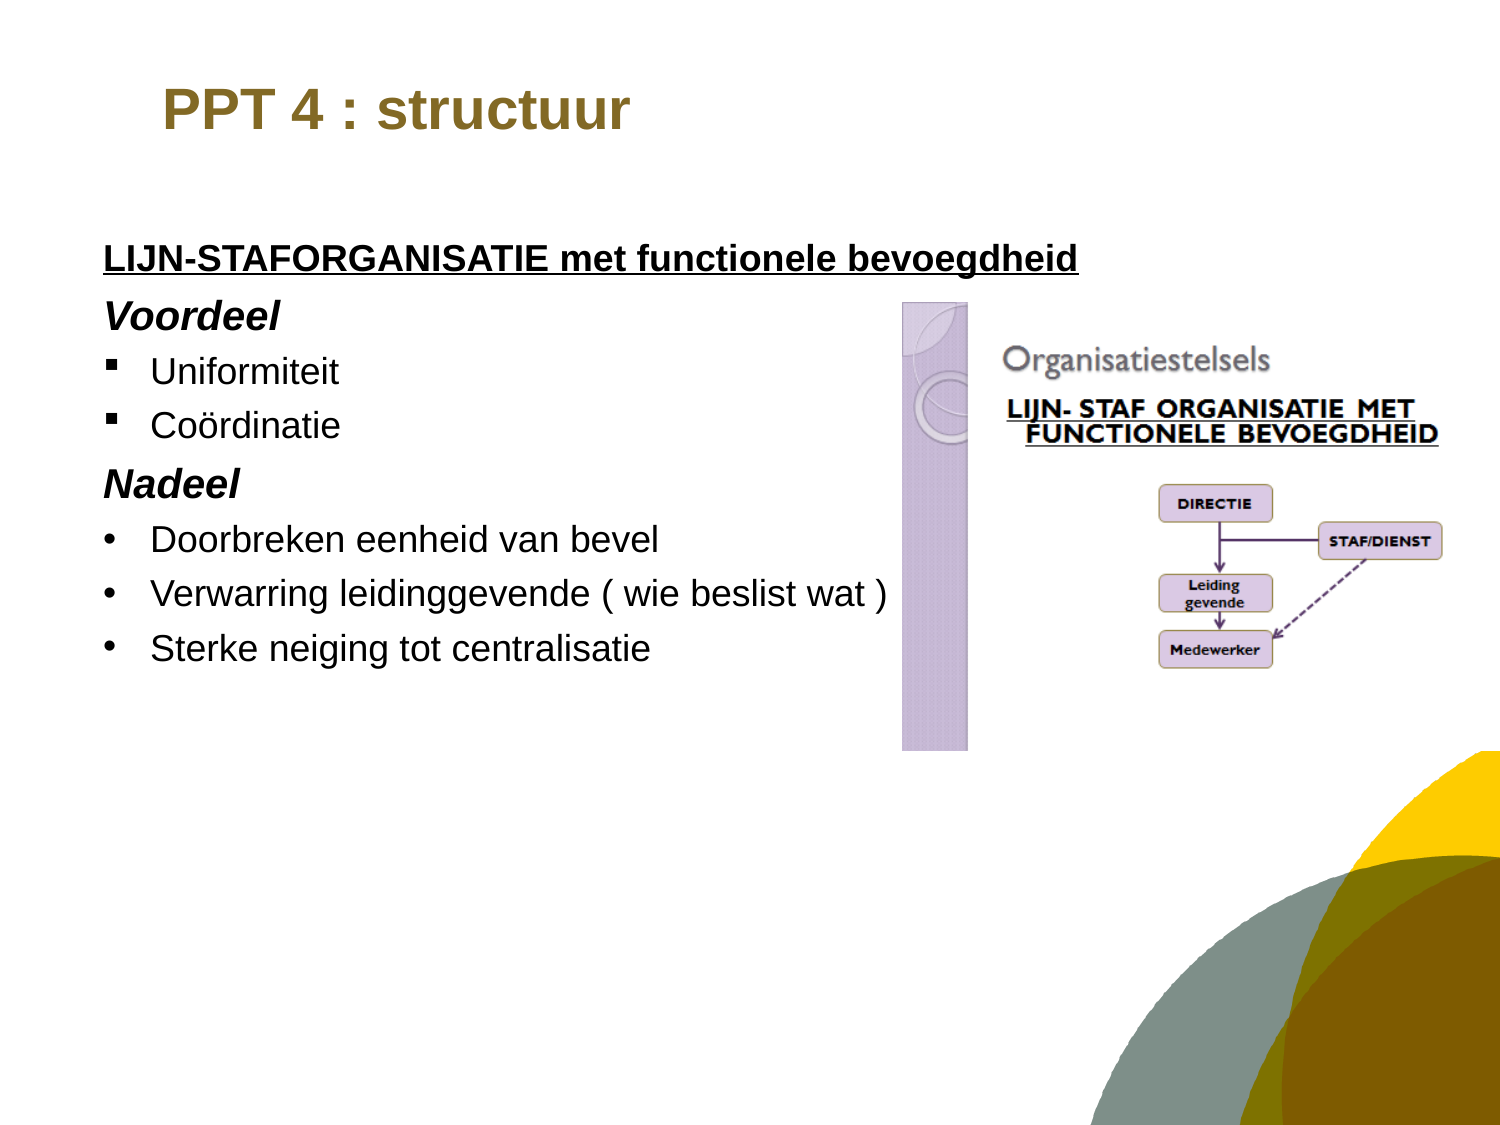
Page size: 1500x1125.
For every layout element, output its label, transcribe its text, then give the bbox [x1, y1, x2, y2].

title PPT 4 : structuur [147, 54, 1414, 149]
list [901, 302, 1500, 752]
text_box LIJN-STAFORGANISATIE met functionele bevoegdheid Voordeel Uniformiteit Coördinatie Nadeel Doorbreken eenheid van bevel Verwarring leidinggevende ( wie beslist wat ) Sterke neiging tot centralisatie [88, 226, 1140, 676]
picture [66, 727, 1500, 1125]
